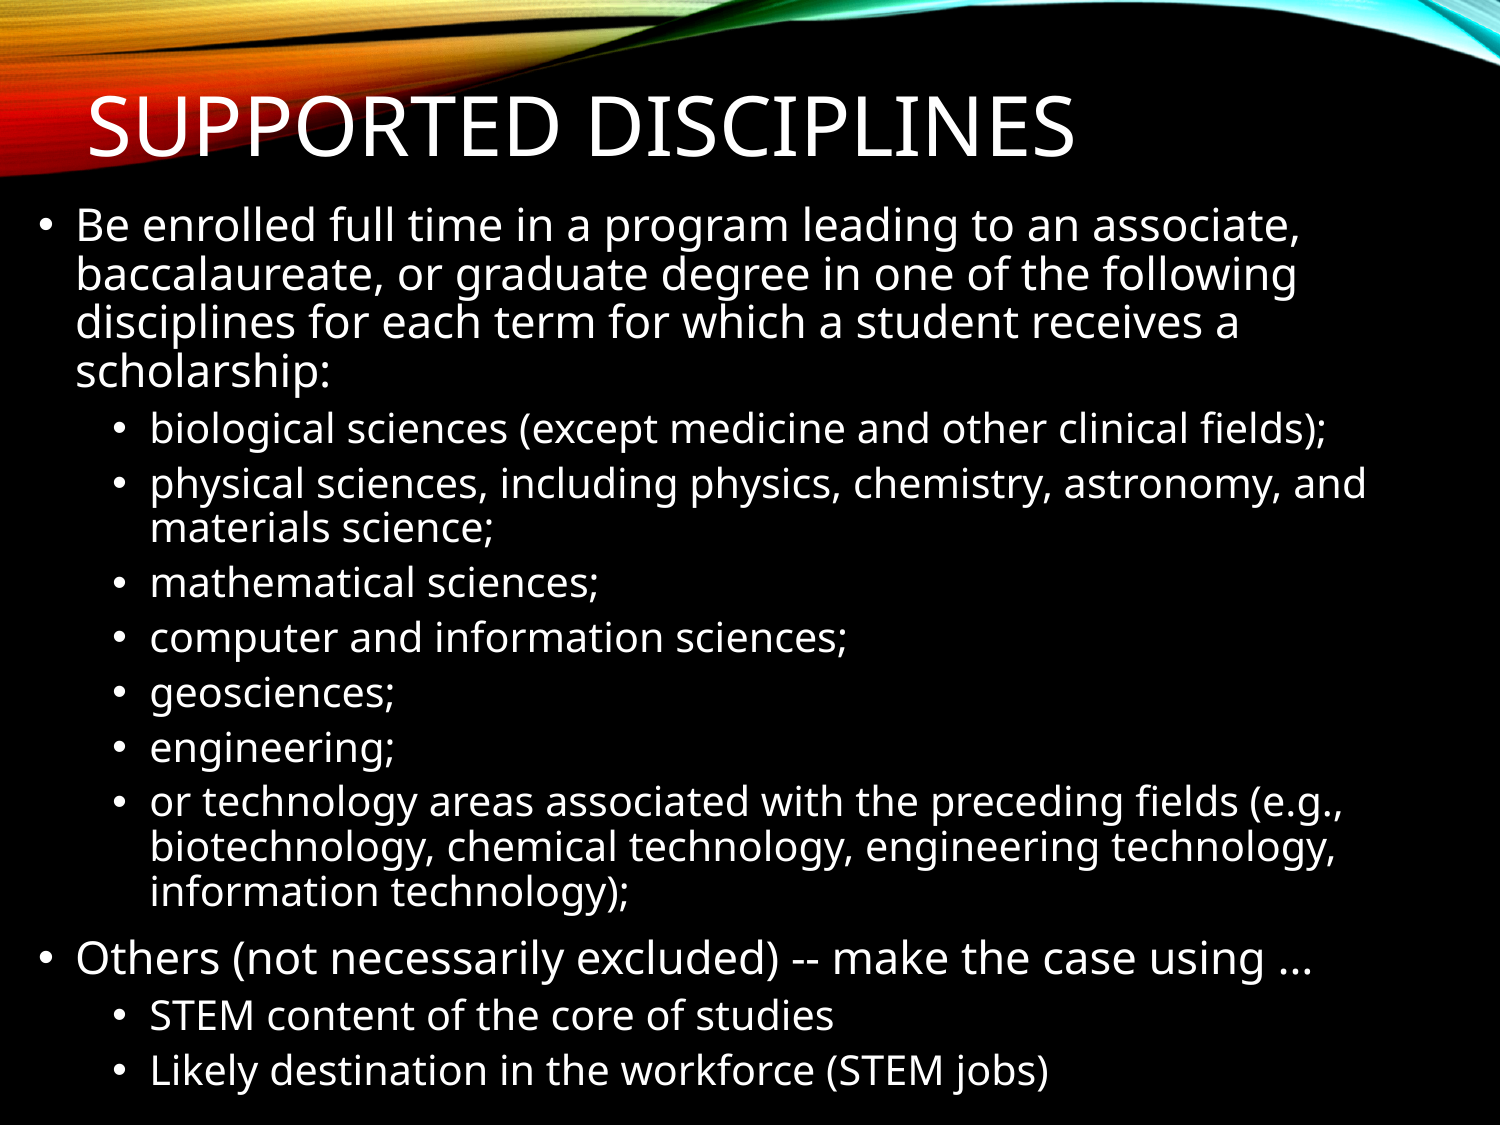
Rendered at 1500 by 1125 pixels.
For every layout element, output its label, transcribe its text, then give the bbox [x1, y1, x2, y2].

picture [0, 0, 1500, 178]
list Be enrolled full time in a program leading to an associate, baccalaureate, or graduate degree in one of the following disciplines for each term for which a student receives a scholarship: biological sciences (except medicine and other clinical fields); physical sciences, including physics, chemistry, astronomy, and materials science; mathematical sciences; computer and information sciences; geosciences; engineering; or technology areas associated with the preceding fields (e.g., biotechnology, chemical technology, engineering technology, information technology); Others (not necessarily excluded) -- make the case using … STEM content of the core of studies Likely destination in the workforce (STEM jobs) [23, 194, 1485, 1108]
title SupporteD Disciplines [46, 23, 1093, 194]
